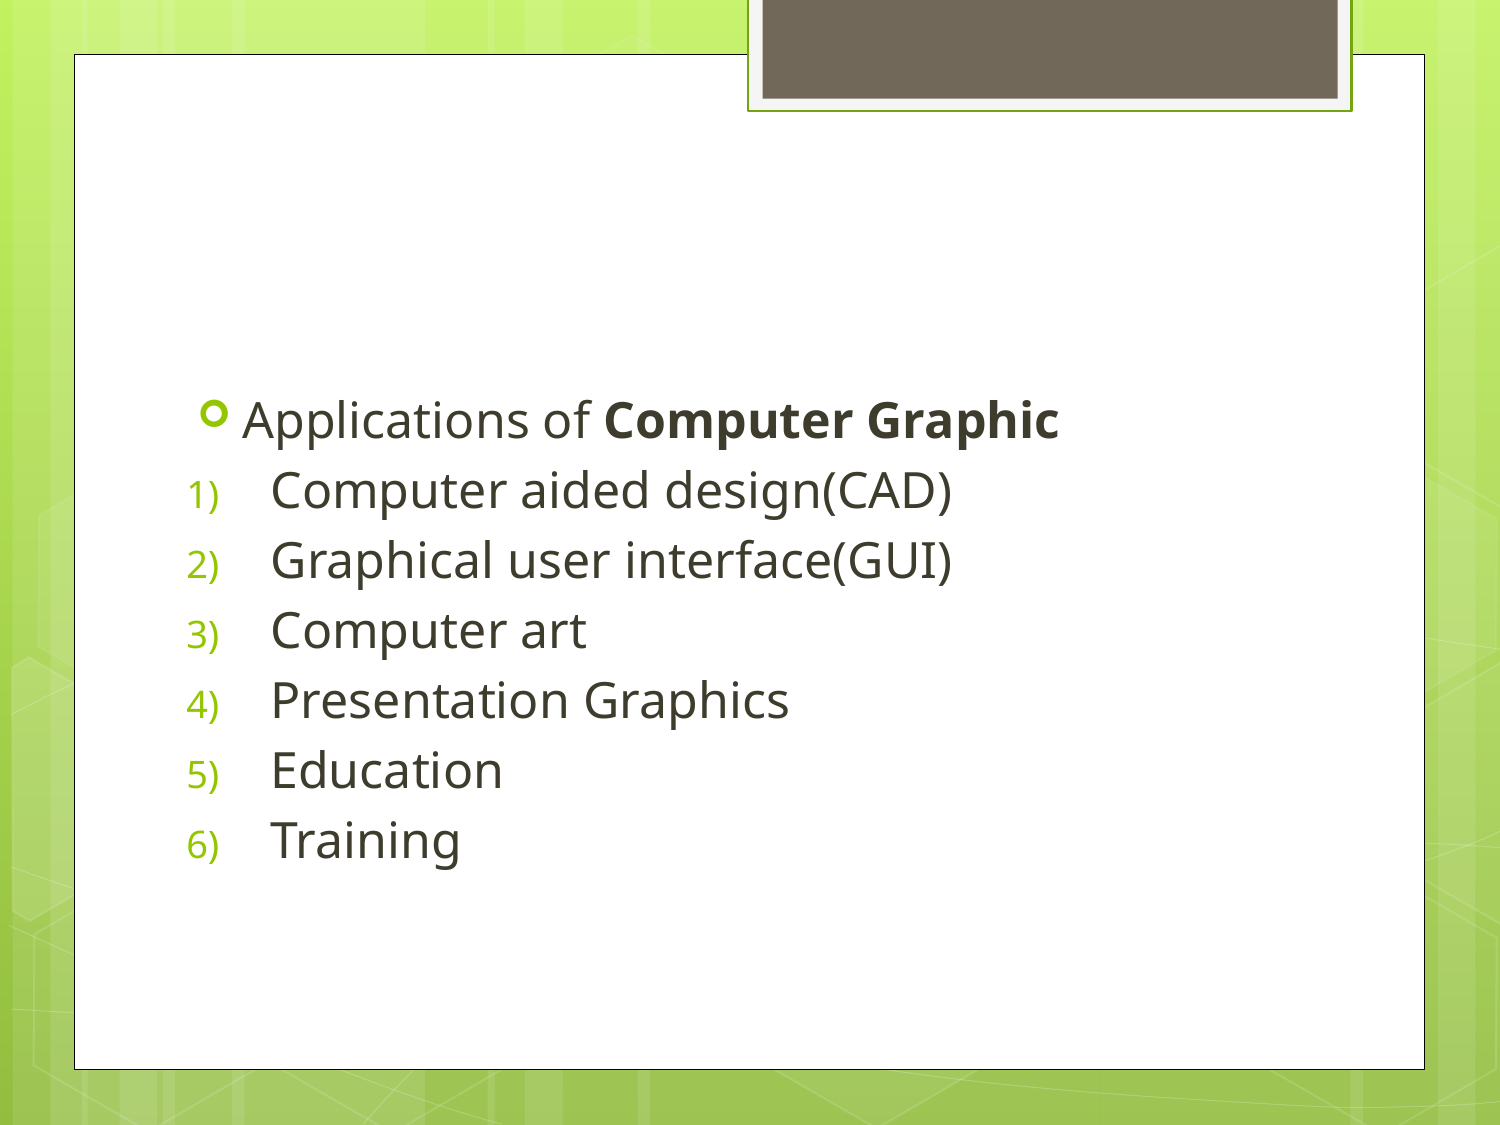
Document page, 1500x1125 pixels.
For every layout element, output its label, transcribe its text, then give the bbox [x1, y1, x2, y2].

list Applications of Computer Graphic Computer aided design(CAD) Graphical user interface(GUI) Computer art Presentation Graphics Education Training [171, 381, 1283, 957]
